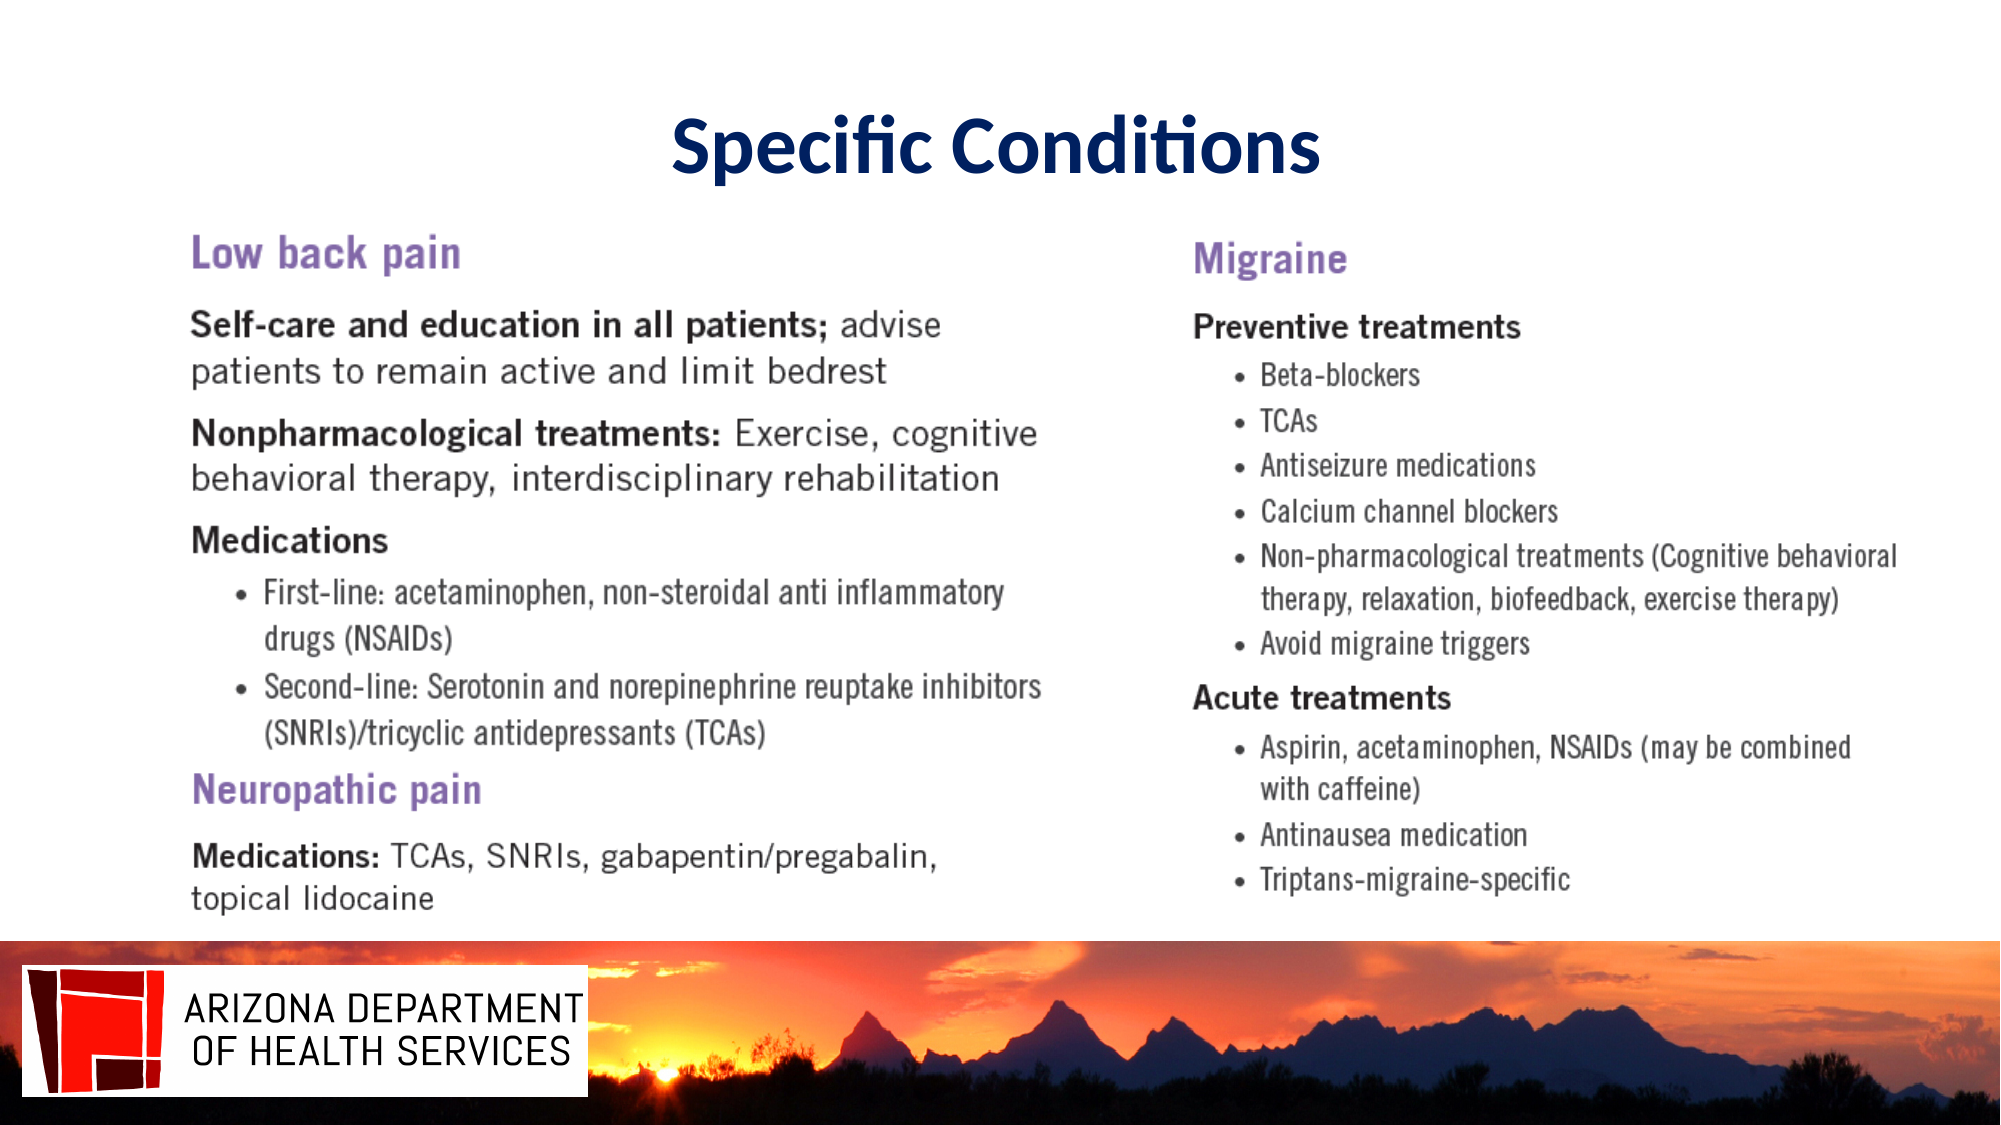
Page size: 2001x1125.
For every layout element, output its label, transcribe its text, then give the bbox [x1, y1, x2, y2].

picture [0, 232, 2000, 1125]
title Specific Conditions [167, 59, 1827, 233]
picture [1169, 232, 1919, 914]
